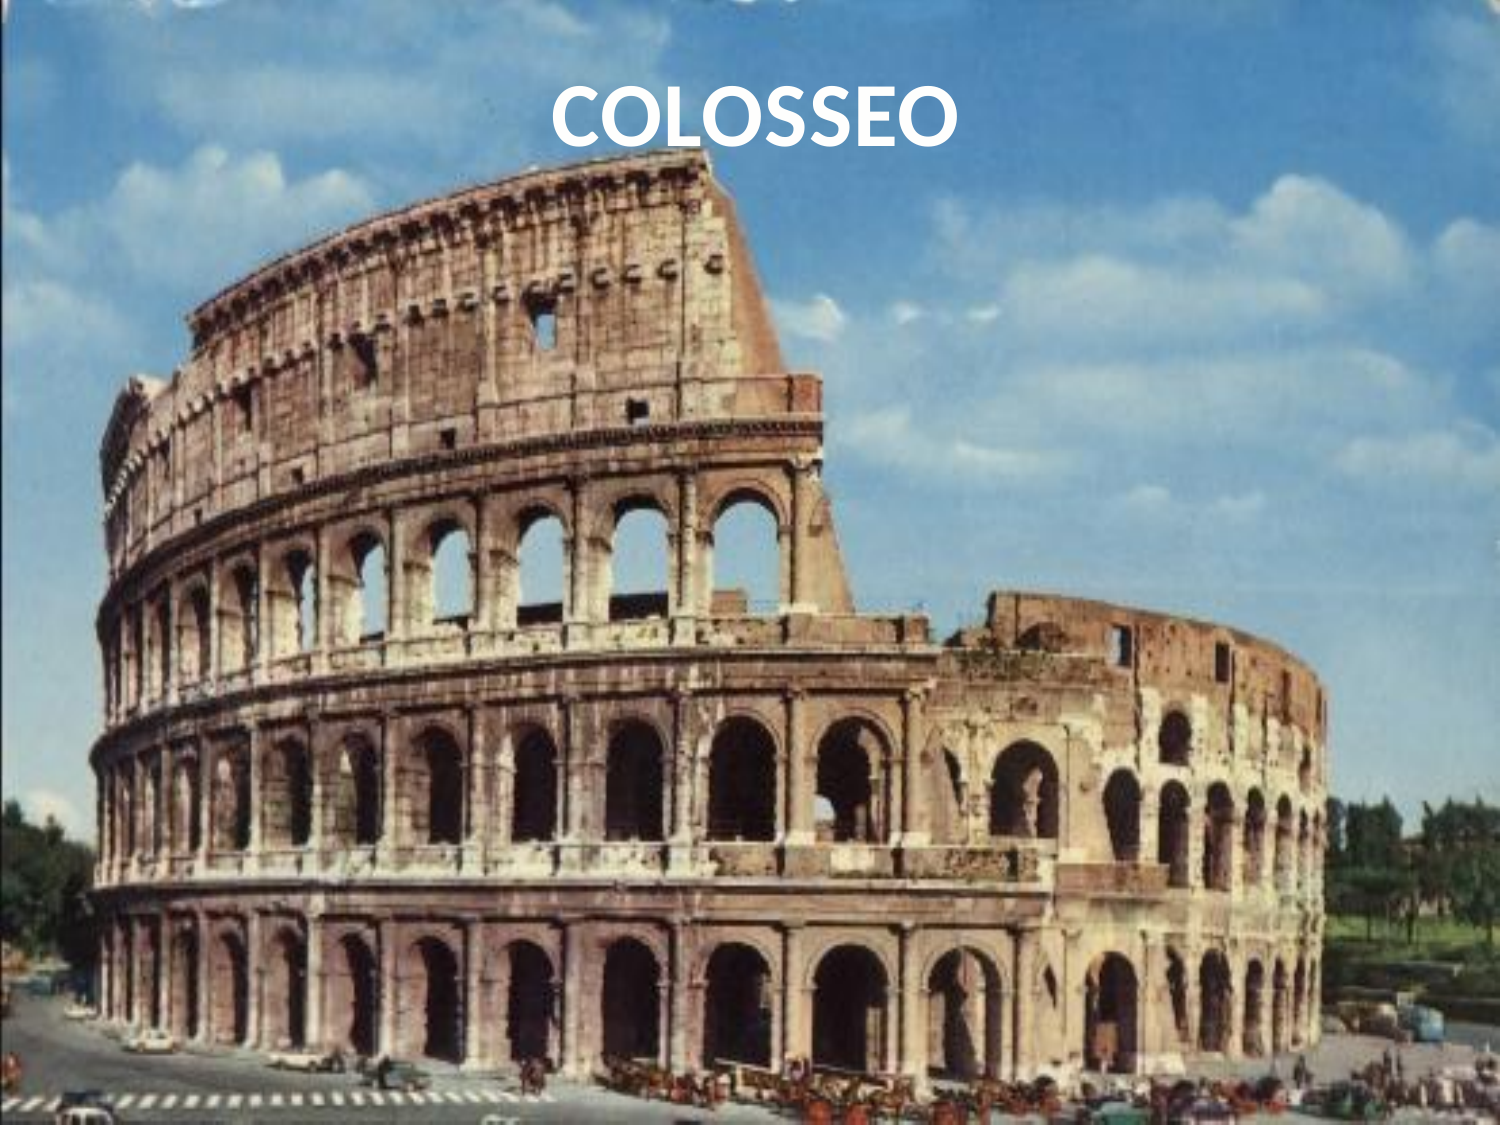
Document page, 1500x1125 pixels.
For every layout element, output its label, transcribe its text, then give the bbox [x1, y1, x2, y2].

title COLOSSEO [64, 0, 1447, 220]
picture [0, 0, 1500, 1125]
